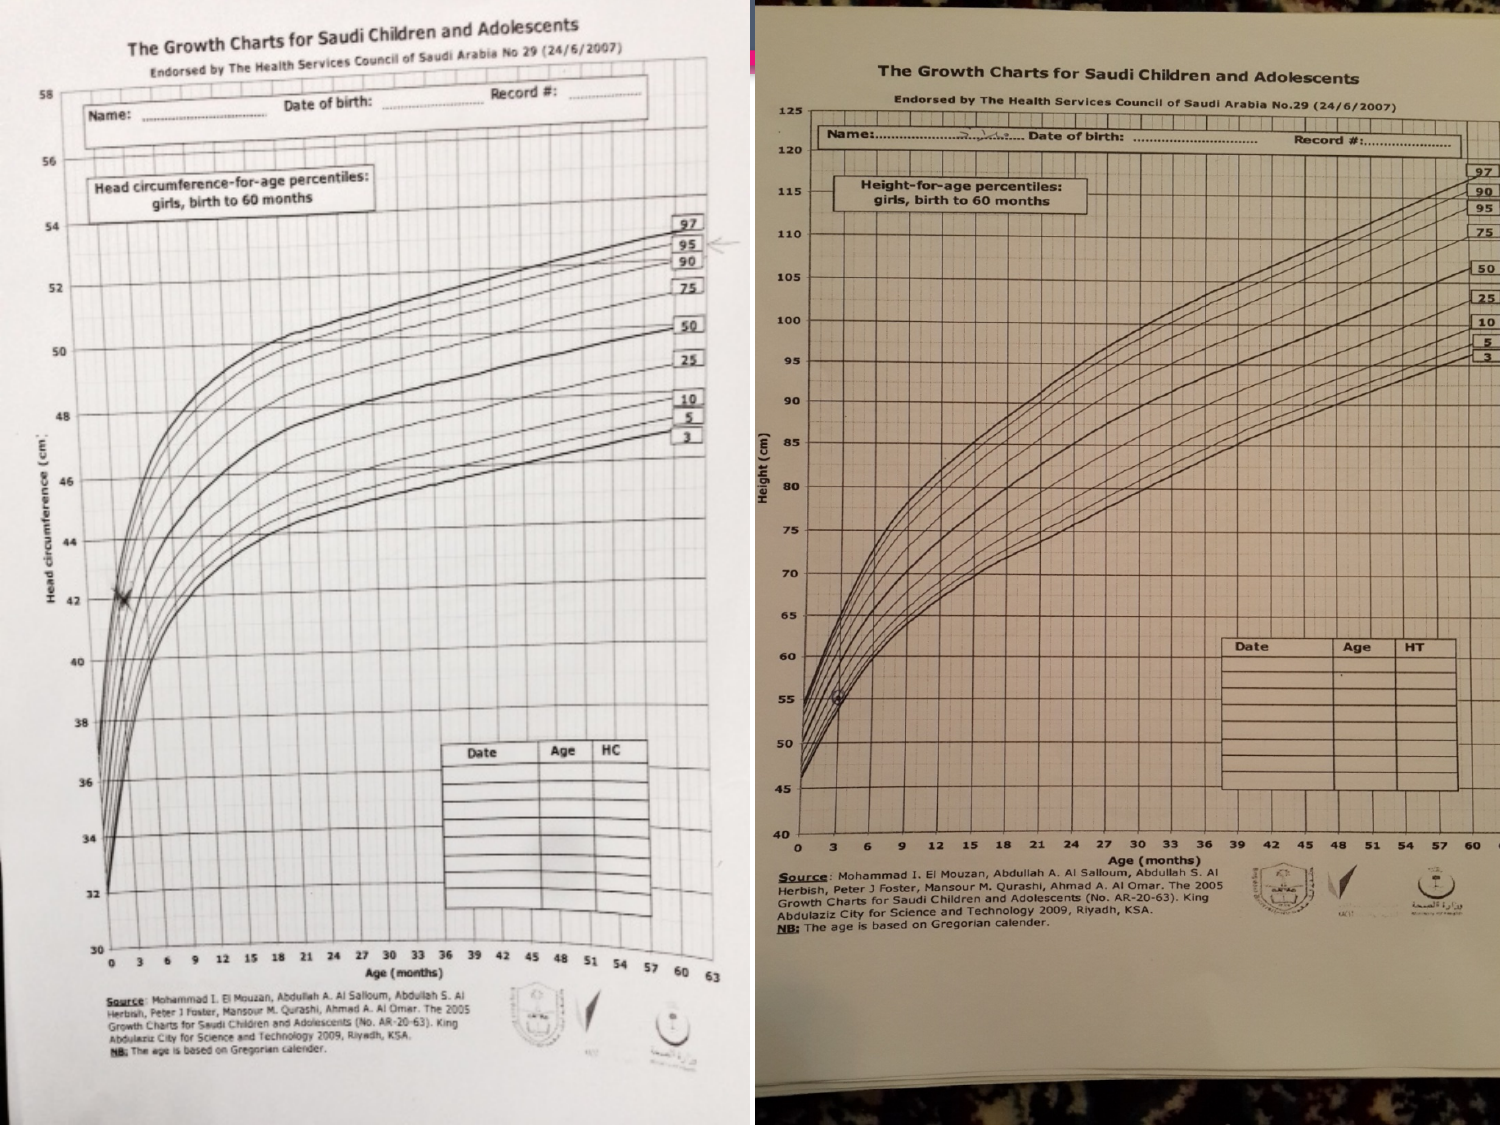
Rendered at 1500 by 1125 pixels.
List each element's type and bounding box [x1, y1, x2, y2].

picture [755, 936, 1500, 1125]
list [564, 189, 1500, 936]
picture [0, 0, 751, 1125]
picture [755, 1, 1500, 189]
